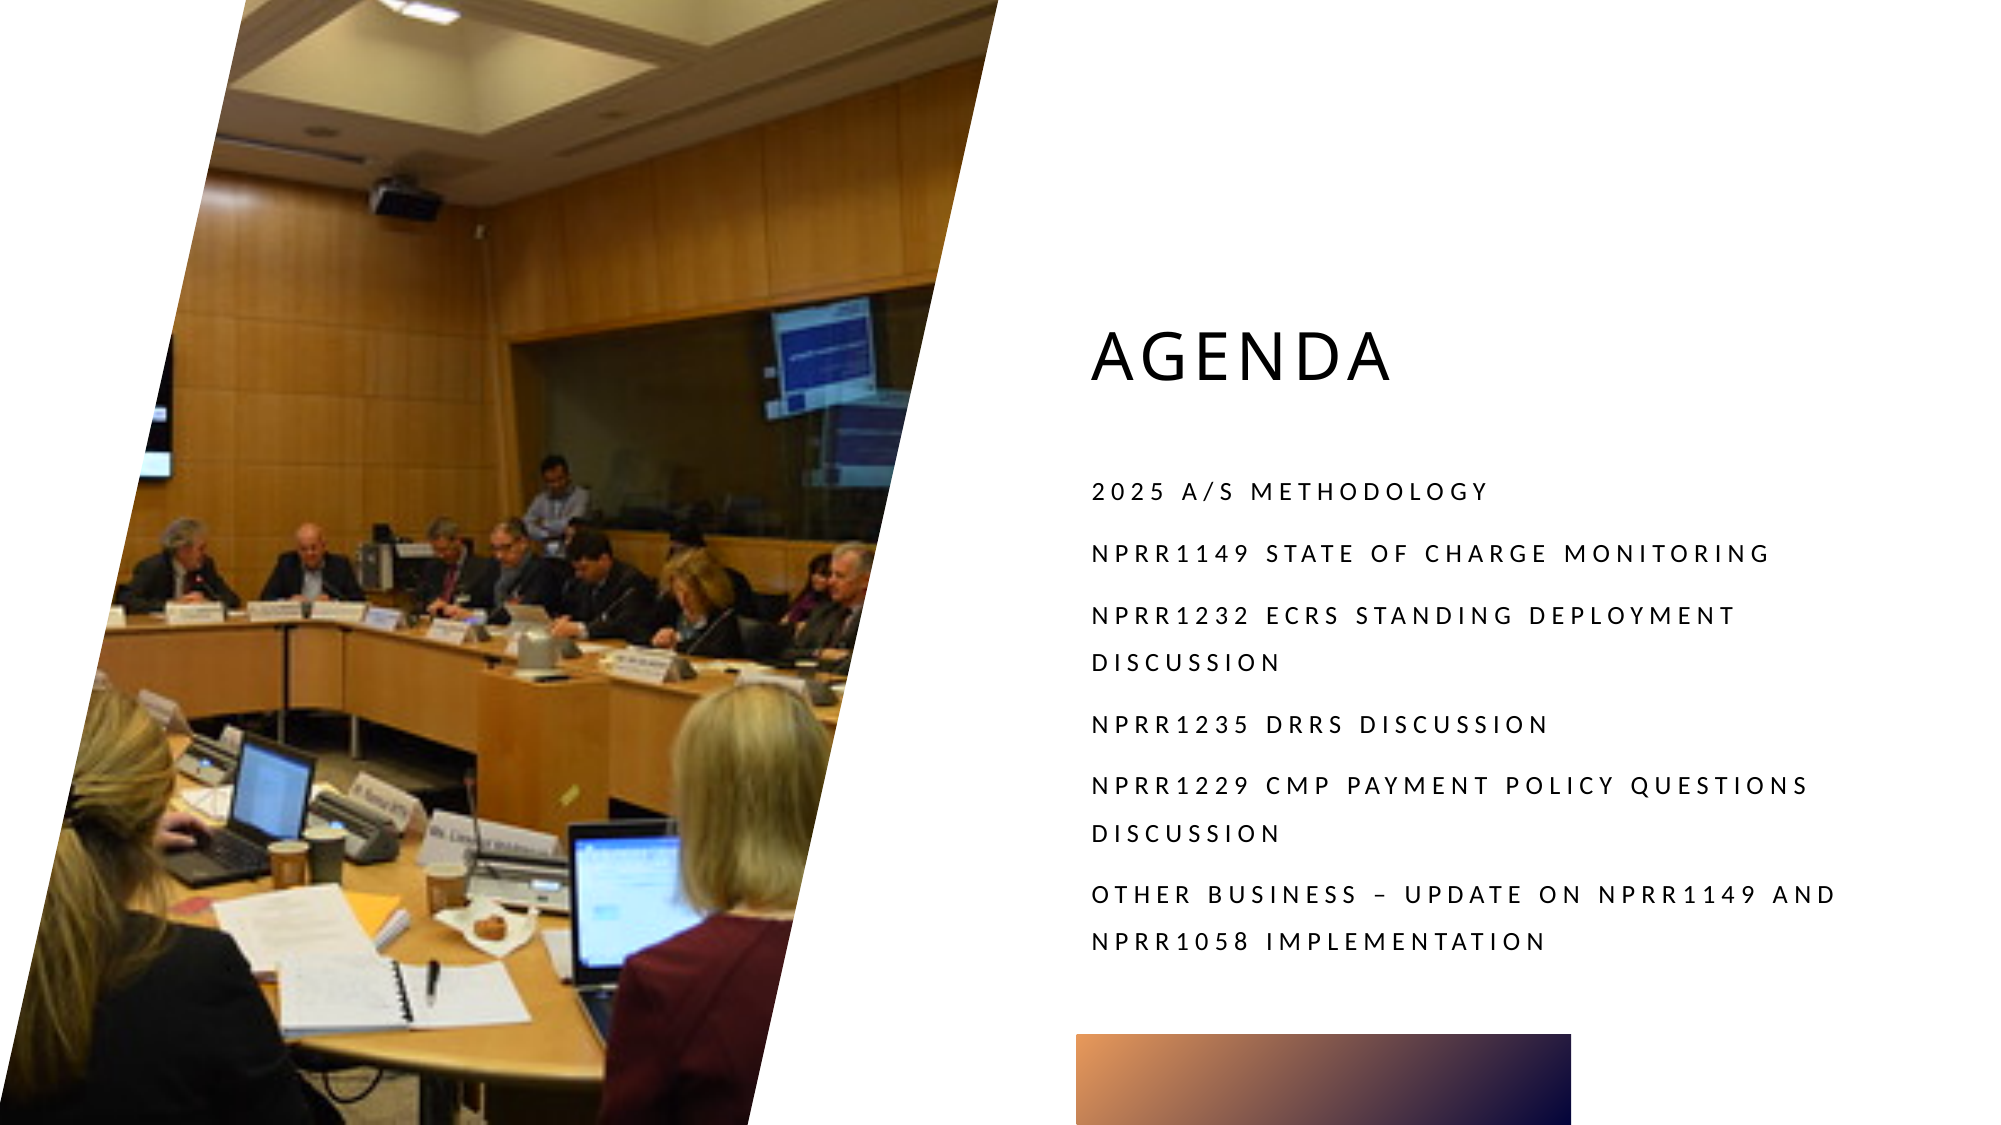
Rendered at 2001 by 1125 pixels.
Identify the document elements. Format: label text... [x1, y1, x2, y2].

list 2025 A/S methodology Nprr1149 state of charge monitoring Nprr1232 ECRS standing deployment discussion NPRR1235 DRRS discussion NPRR1229 CMP payment policy questions discussion Other business – update on NPRR1149 and nprr1058 implementation [1076, 451, 1871, 966]
picture [0, 0, 999, 1125]
title AGENDA [1076, 75, 1871, 402]
